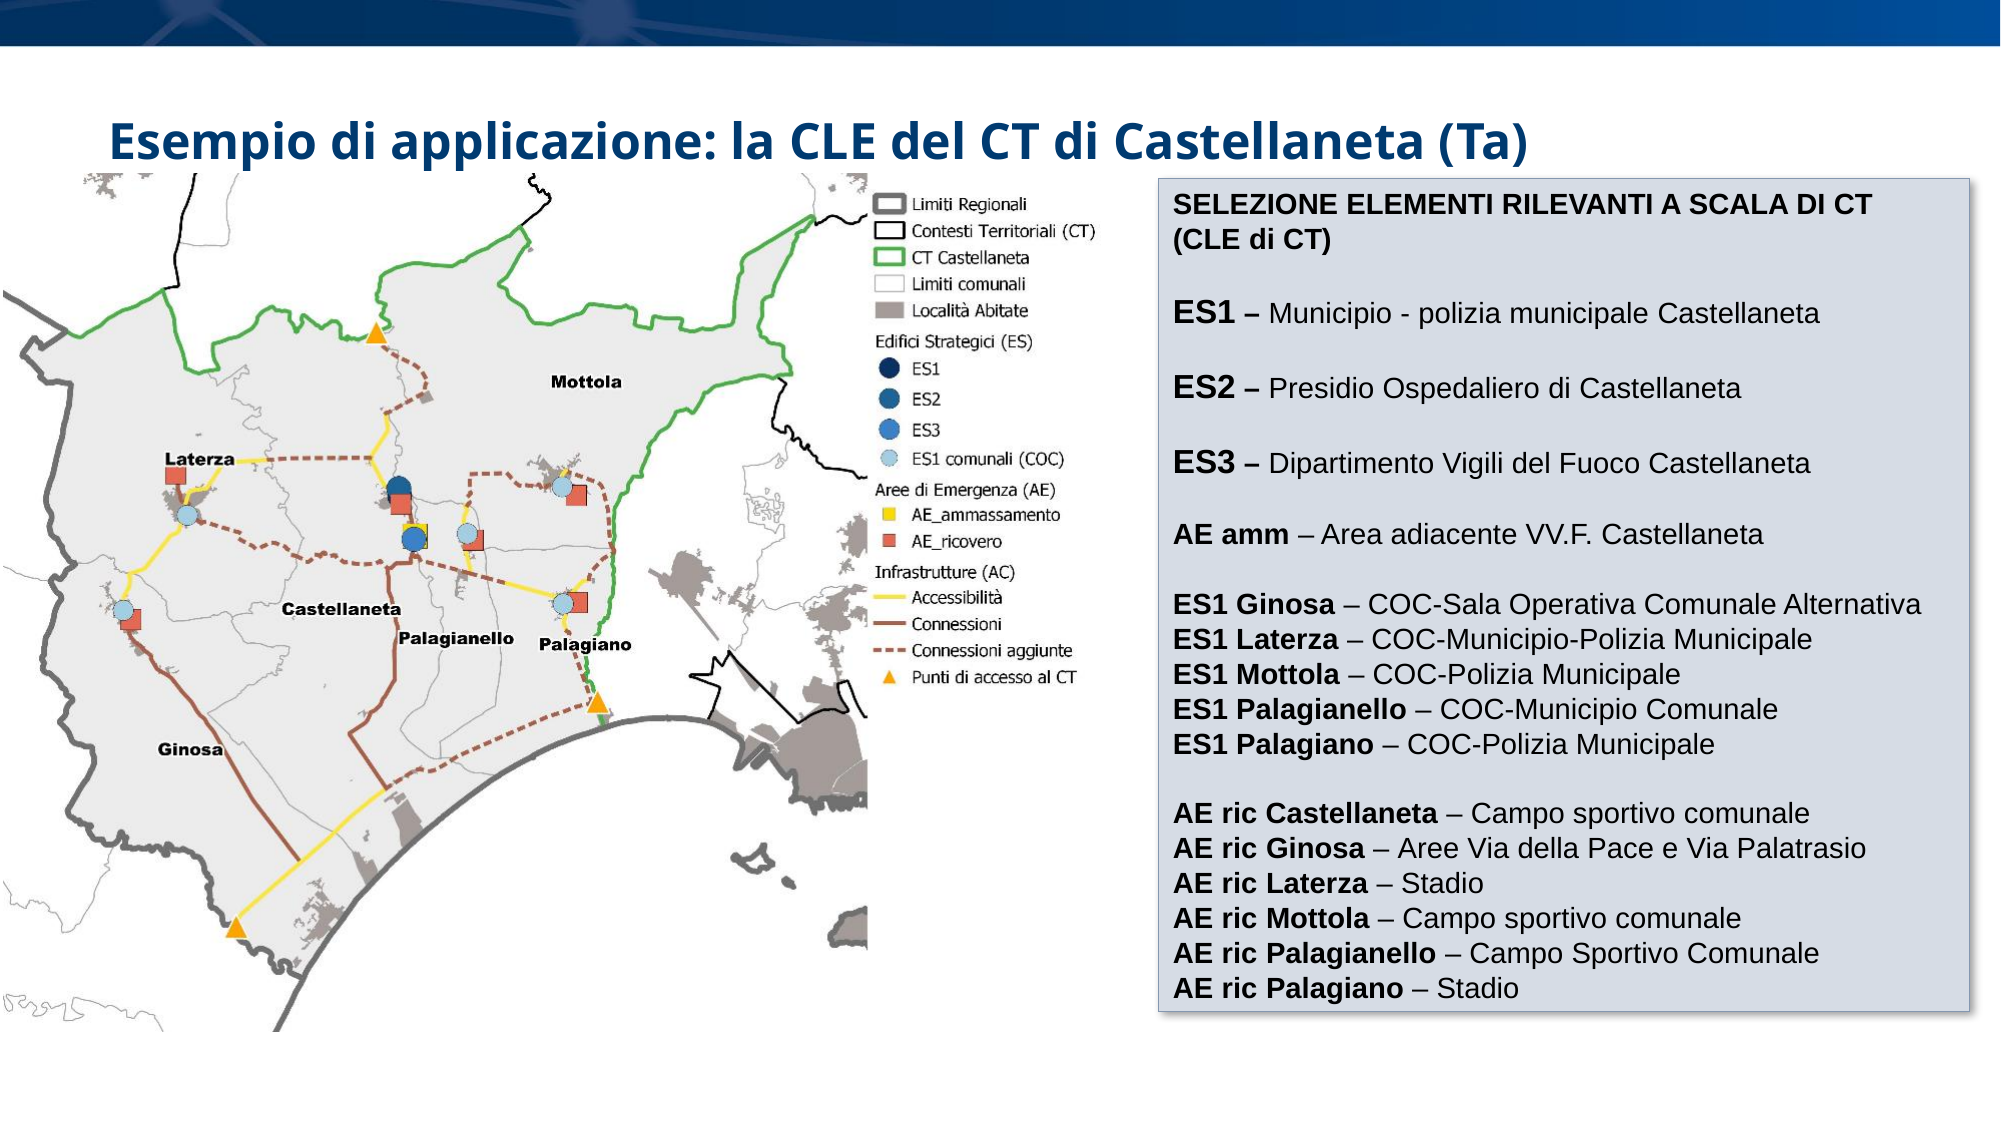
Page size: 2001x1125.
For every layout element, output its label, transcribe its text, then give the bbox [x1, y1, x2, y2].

text_box SELEZIONE ELEMENTI RILEVANTI A SCALA DI CT (CLE di CT) ES1 – Municipio - polizia municipale Castellaneta ES2 – Presidio Ospedaliero di Castellaneta ES3 – Dipartimento Vigili del Fuoco Castellaneta AE amm – Area adiacente VV.F. Castellaneta ES1 Ginosa – COC-Sala Operativa Comunale Alternativa ES1 Laterza – COC-Municipio-Polizia Municipale ES1 Mottola – COC-Polizia Municipale ES1 Palagianello – COC-Municipio Comunale ES1 Palagiano – COC-Polizia Municipale AE ric Castellaneta – Campo sportivo comunale AE ric Ginosa – Aree Via della Pace e Via Palatrasio AE ric Laterza – Stadio AE ric Mottola – Campo sportivo comunale AE ric Palagianello – Campo Sportivo Comunale AE ric Palagiano – Stadio [1159, 178, 1970, 1012]
picture [0, 0, 2001, 1125]
text_box Esempio di applicazione: la CLE del CT di Castellaneta (Ta) [93, 102, 1941, 178]
